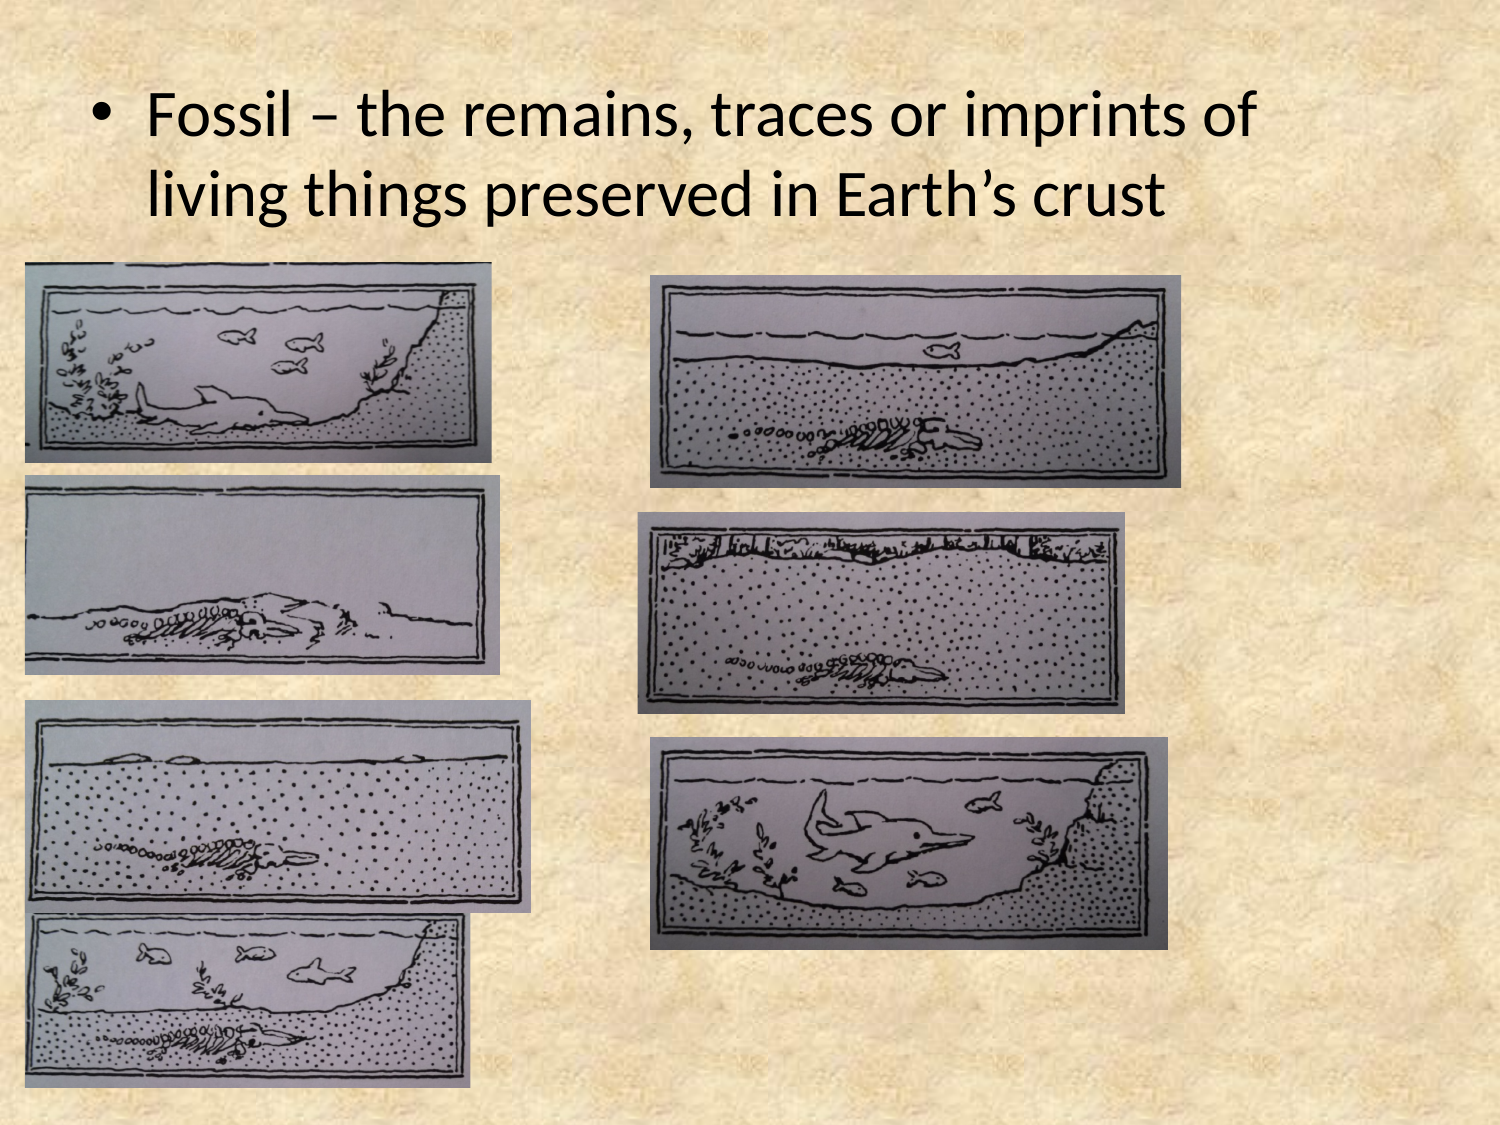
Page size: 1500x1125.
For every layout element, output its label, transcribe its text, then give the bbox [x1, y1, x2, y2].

list Fossil – the remains, traces or imprints of living things preserved in Earth’s crust [75, 62, 1425, 1005]
picture [0, 0, 1500, 1125]
